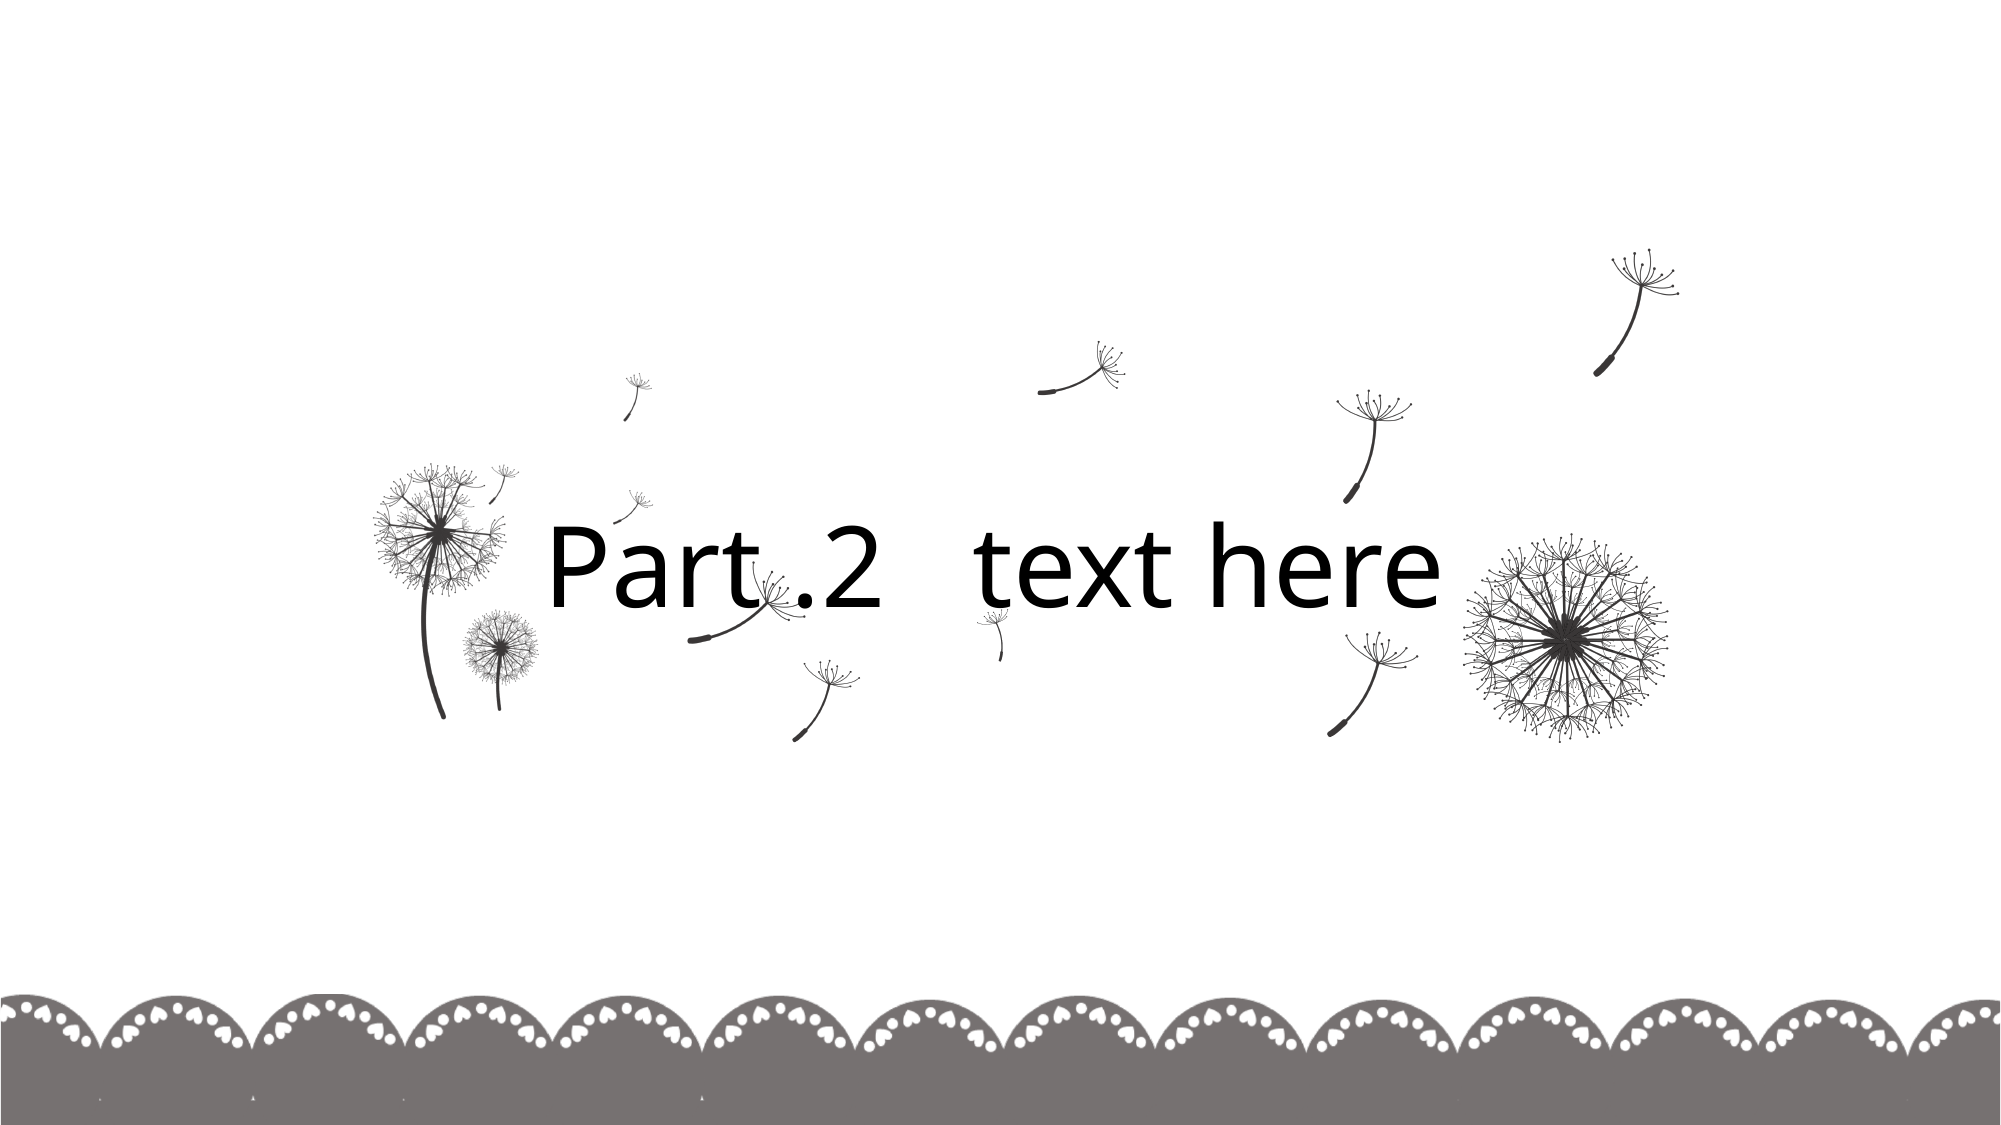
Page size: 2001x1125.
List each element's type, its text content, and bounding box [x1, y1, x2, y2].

picture [1038, 327, 1129, 412]
picture [347, 365, 871, 742]
picture [967, 605, 1012, 661]
picture [1291, 615, 1432, 737]
text_box Part .2 text here [687, 487, 1489, 637]
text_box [1461, 533, 1669, 743]
picture [1292, 365, 1432, 493]
picture [1546, 234, 1699, 377]
picture [1455, 637, 1461, 656]
picture [0, 994, 2001, 1125]
picture [1669, 615, 1676, 661]
